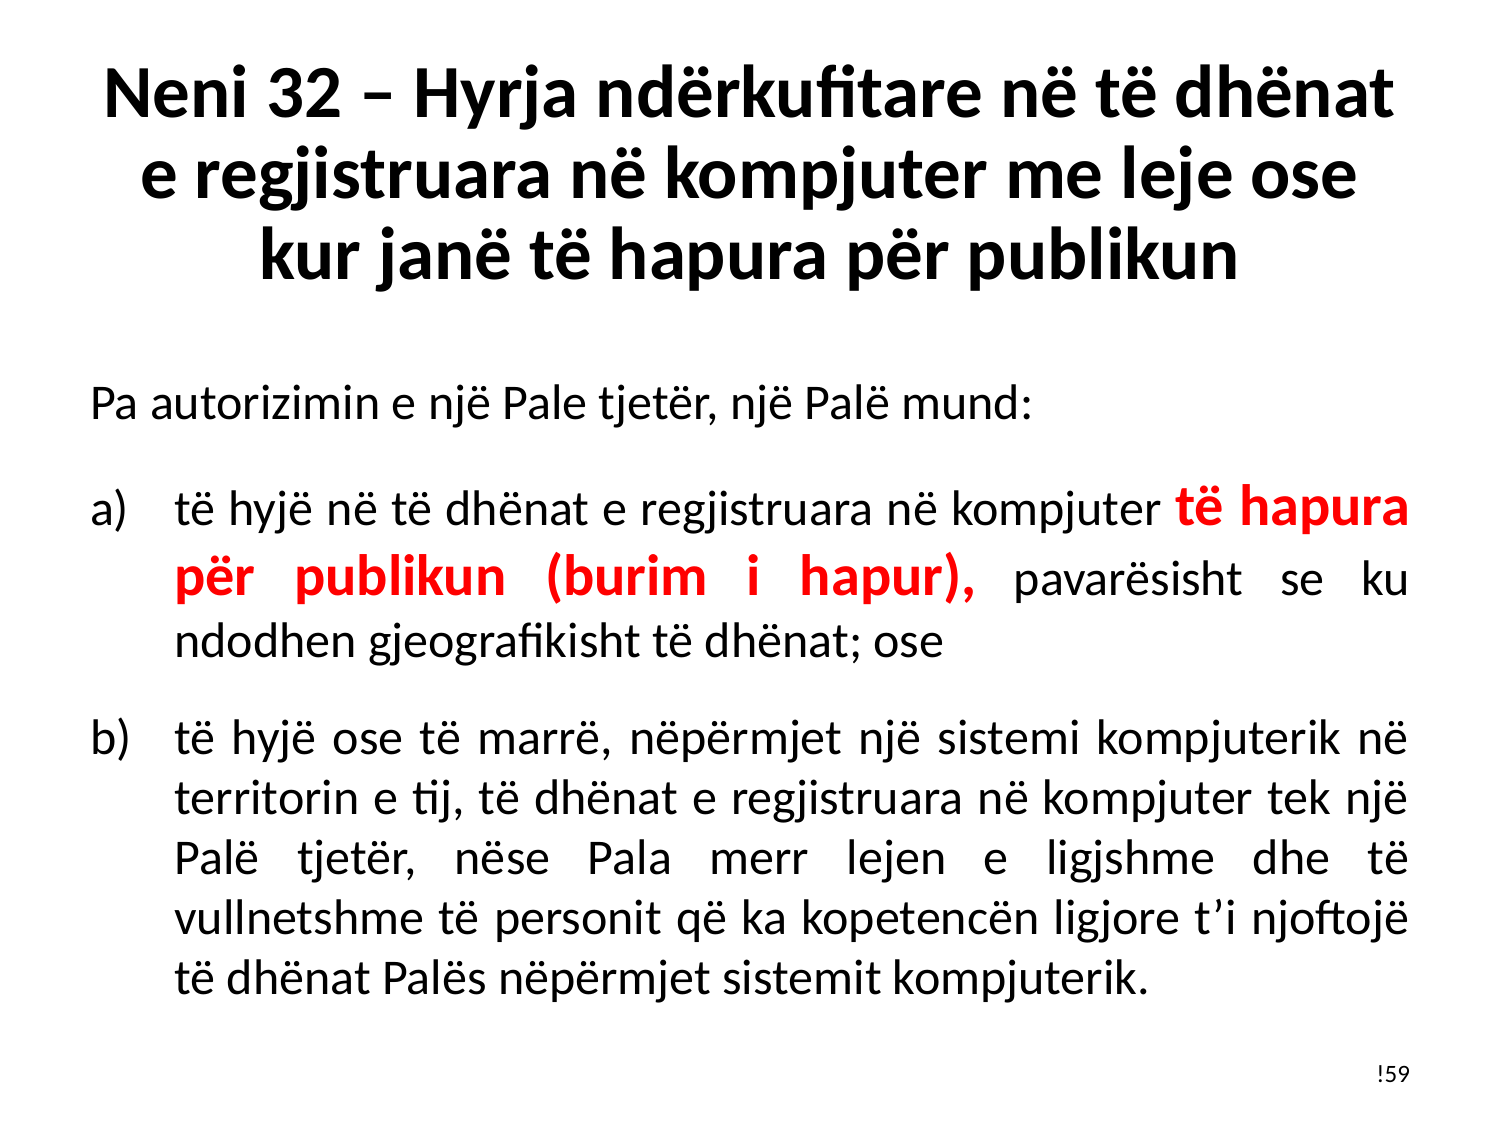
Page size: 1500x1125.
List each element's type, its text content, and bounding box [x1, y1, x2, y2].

title Neni 32 – Hyrja ndërkufitare në të dhënat e regjistruara në kompjuter me leje ose kur janë të hapura për publikun [75, 45, 1425, 266]
list Pa autorizimin e një Pale tjetër, një Palë mund: të hyjë në të dhënat e regjistruara në kompjuter të hapura për publikun (burim i hapur), pavarësisht se ku ndodhen gjeografikisht të dhënat; ose të hyjë ose të marrë, nëpërmjet një sistemi kompjuterik në territorin e tij, të dhënat e regjistruara në kompjuter tek një Palë tjetër, nëse Pala merr lejen e ligjshme dhe të vullnetshme të personit që ka kopetencën ligjore t’i njoftojë të dhënat Palës nëpërmjet sistemit kompjuterik. [75, 362, 1425, 1045]
slide_number !59 [1074, 1045, 1425, 1103]
